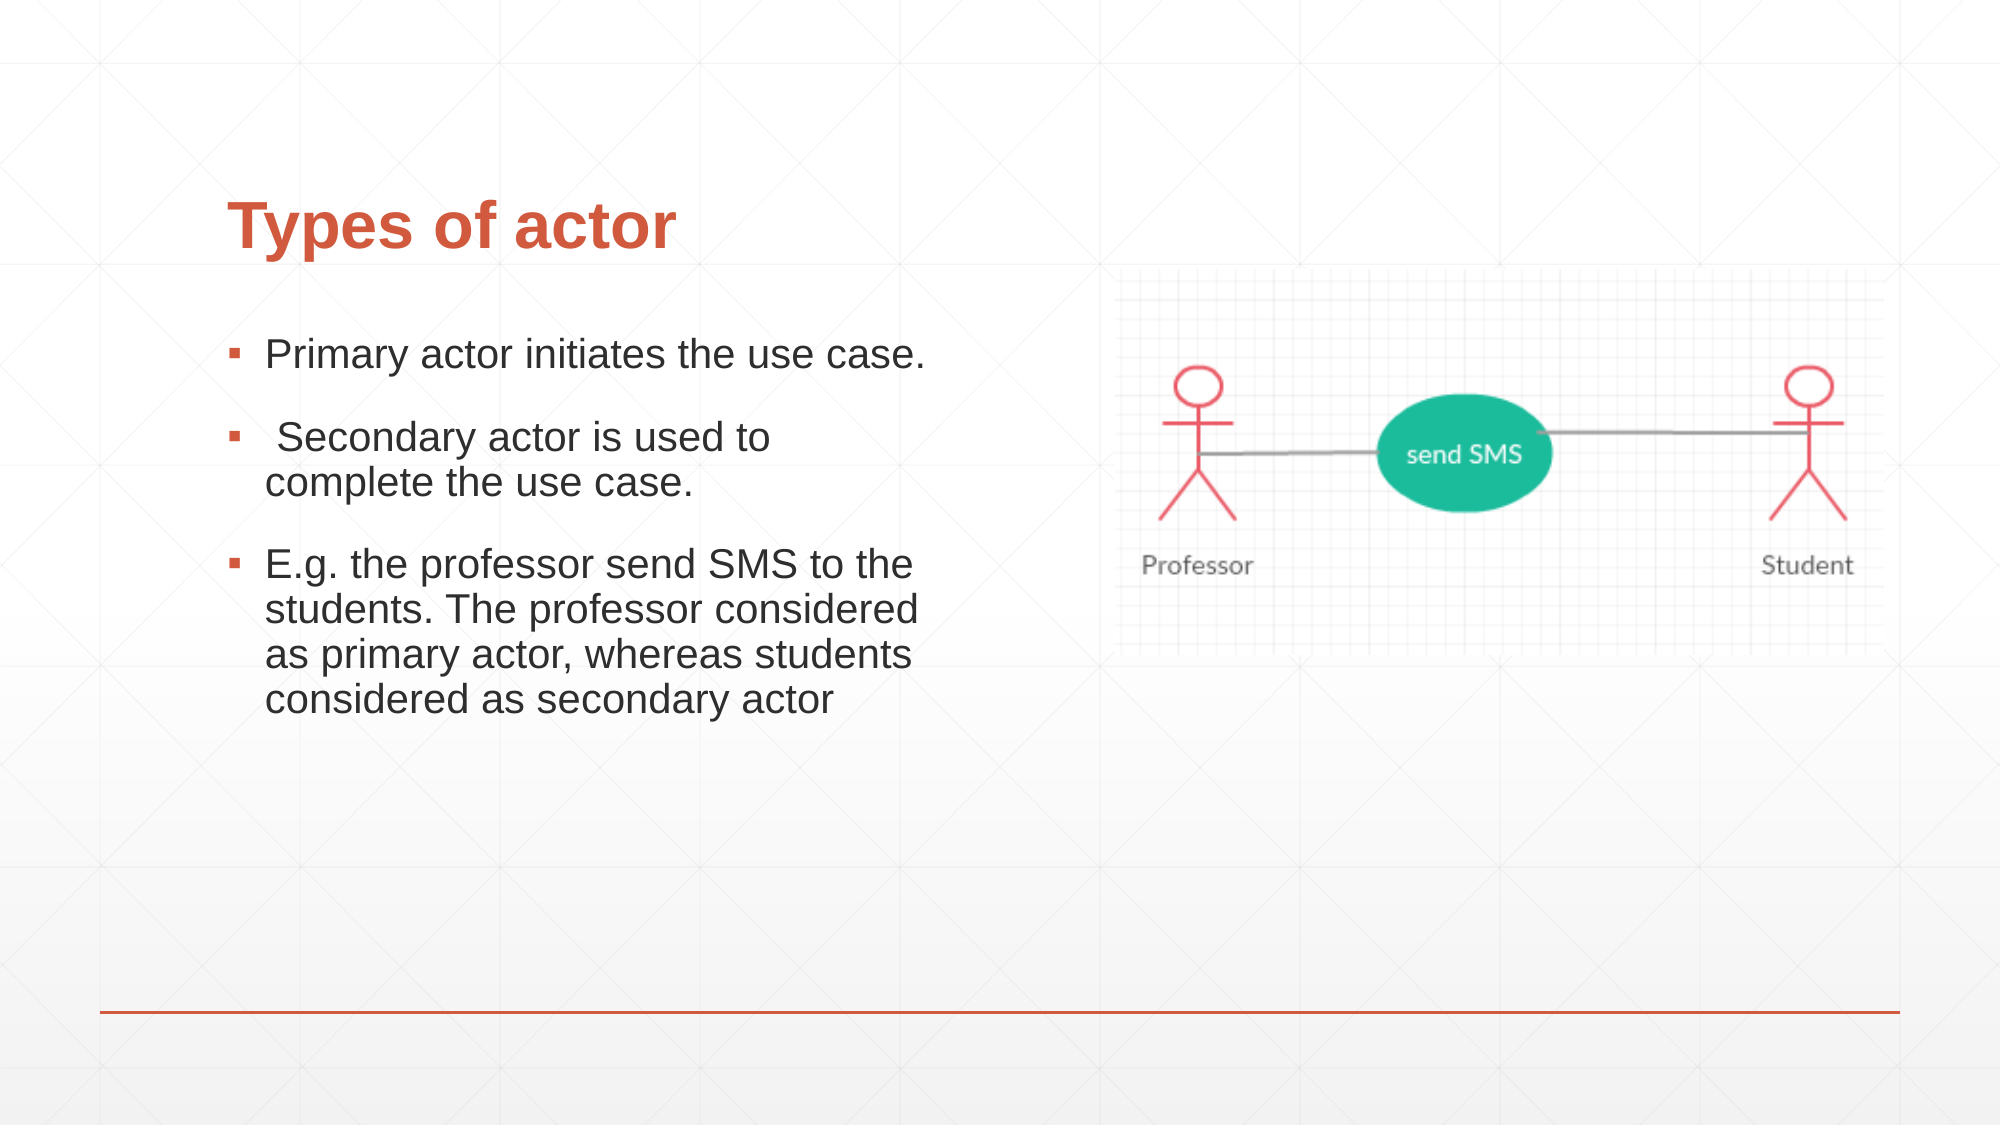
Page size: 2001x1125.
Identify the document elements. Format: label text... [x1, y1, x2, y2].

title Types of actor [212, 82, 1788, 271]
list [1115, 269, 1884, 655]
list Primary actor initiates the use case. Secondary actor is used to complete the use case. E.g. the professor send SMS to the students. The professor considered as primary actor, whereas students considered as secondary actor [212, 324, 963, 950]
